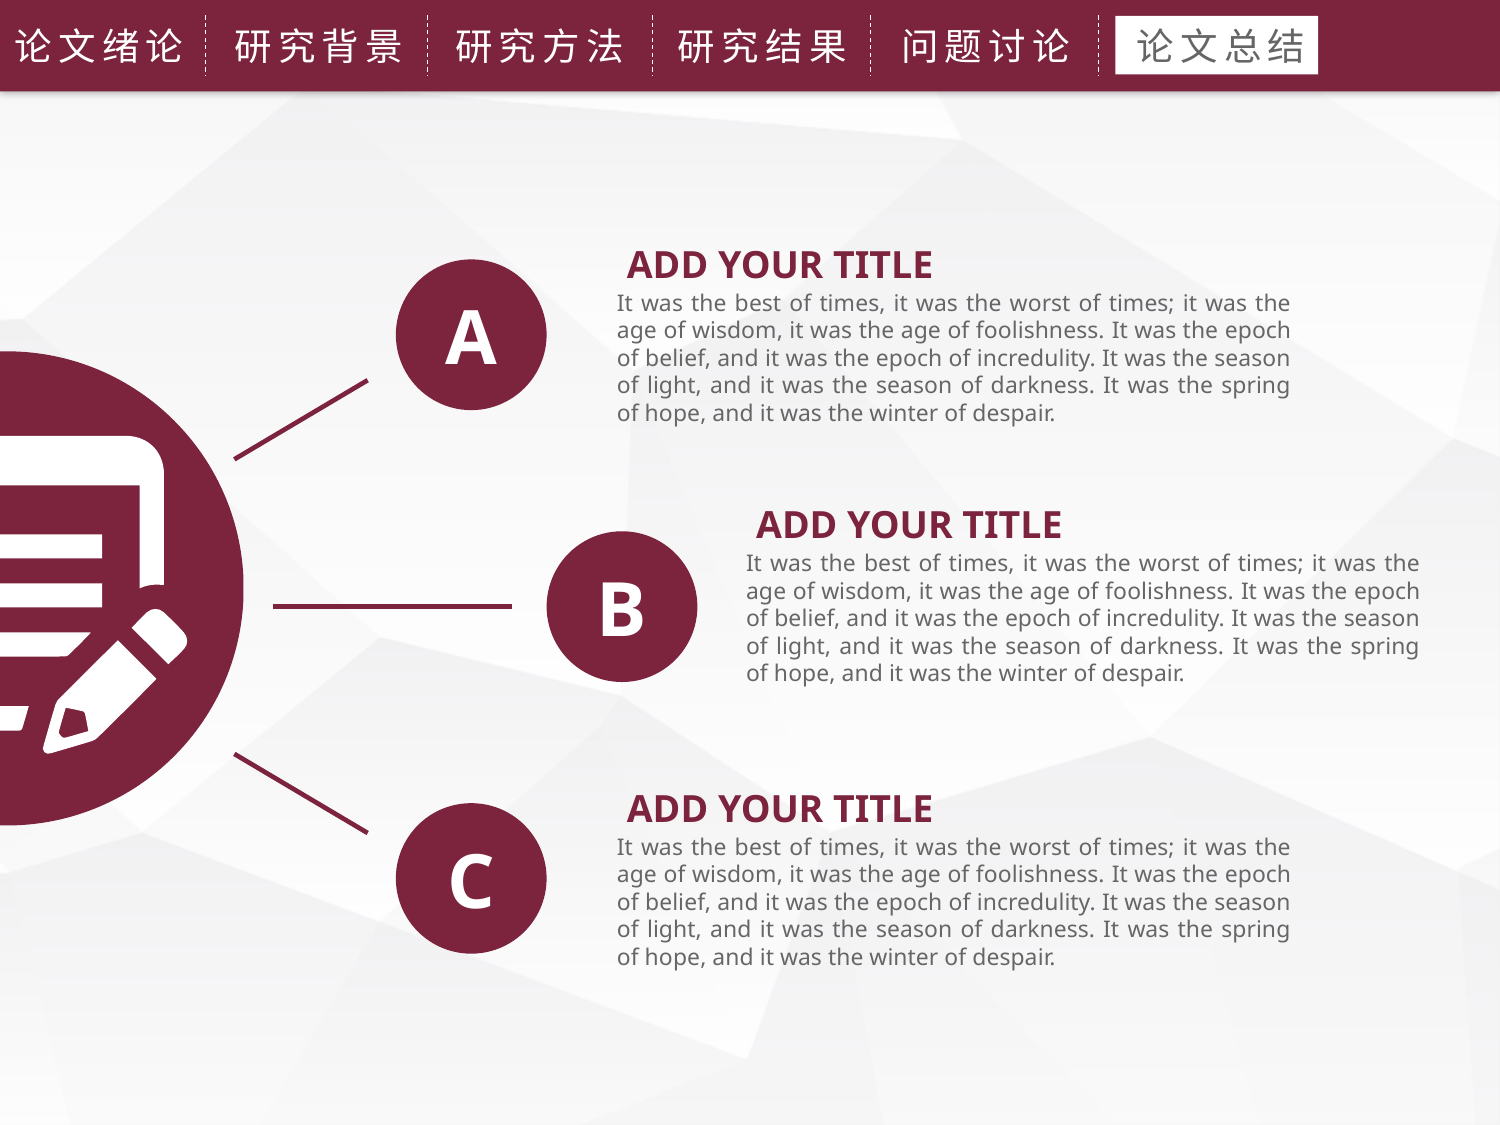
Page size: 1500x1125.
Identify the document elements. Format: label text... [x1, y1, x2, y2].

text_box [0, 0, 1500, 92]
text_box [244, 380, 368, 460]
text_box ADD YOUR TITLE [731, 493, 1088, 554]
text_box It was the best of times, it was the worst of times; it was the age of wisdom, it was the age of foolishness. It was the epoch of belief, and it was the epoch of incredulity. It was the season of light, and it was the season of darkness. It was the spring of hope, and it was the winter of despair. [602, 280, 1307, 433]
text_box 研究结果 [663, 15, 870, 76]
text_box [234, 753, 368, 834]
picture [0, 92, 1500, 1125]
text_box C [394, 802, 548, 955]
text_box It was the best of times, it was the worst of times; it was the age of wisdom, it was the age of foolishness. It was the epoch of belief, and it was the epoch of incredulity. It was the season of light, and it was the season of darkness. It was the spring of hope, and it was the winter of despair. [602, 825, 1307, 978]
text_box 论文总结 [1110, 15, 1332, 76]
text_box ADD YOUR TITLE [602, 233, 959, 294]
text_box 研究背景 [214, 15, 423, 76]
text_box 论文绪论 [0, 15, 211, 76]
text_box ADD YOUR TITLE [602, 778, 959, 838]
text_box 问题讨论 [886, 15, 1098, 76]
text_box B [545, 530, 699, 684]
text_box It was the best of times, it was the worst of times; it was the age of wisdom, it was the age of foolishness. It was the epoch of belief, and it was the epoch of incredulity. It was the season of light, and it was the season of darkness. It was the spring of hope, and it was the winter of despair. [731, 541, 1436, 694]
text_box 研究方法 [440, 15, 652, 76]
text_box 研究结果 [871, 15, 876, 76]
text_box A [394, 258, 548, 412]
